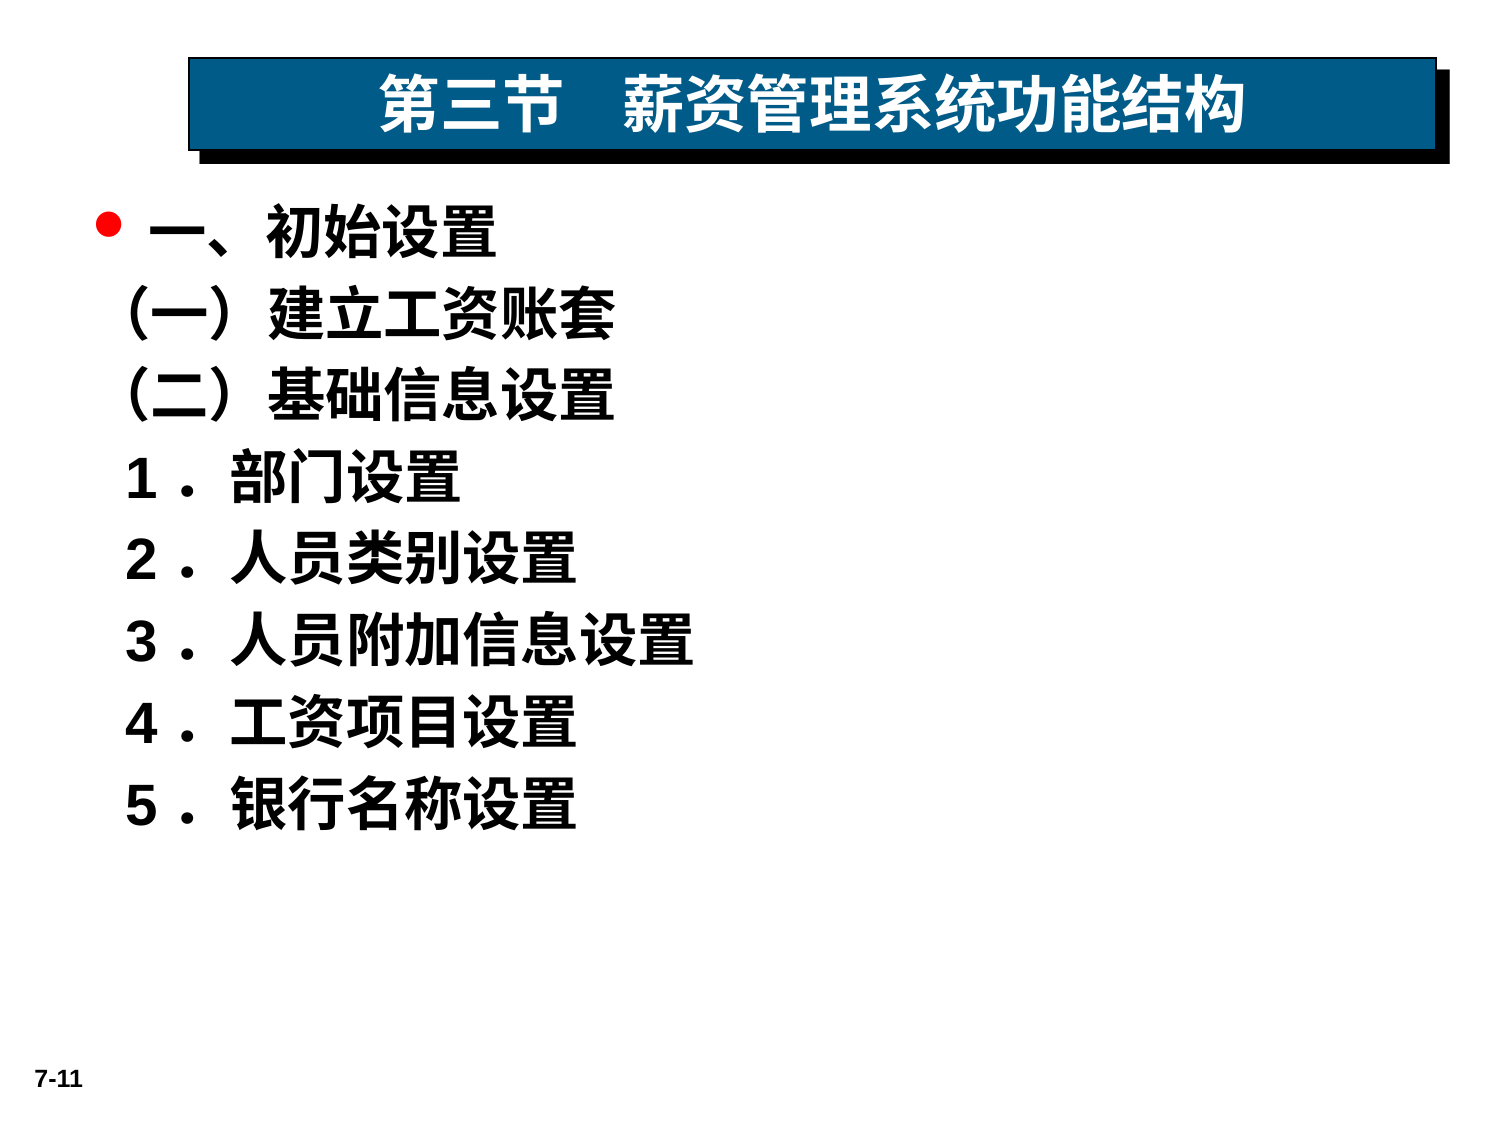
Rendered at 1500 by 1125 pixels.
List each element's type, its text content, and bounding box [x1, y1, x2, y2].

title 第三节 薪资管理系统功能结构 [188, 57, 1437, 151]
list 一、初始设置 （一）建立工资账套 （二）基础信息设置 1．部门设置 2．人员类别设置 3．人员附加信息设置 4．工资项目设置 5．银行名称设置 [62, 187, 1438, 976]
